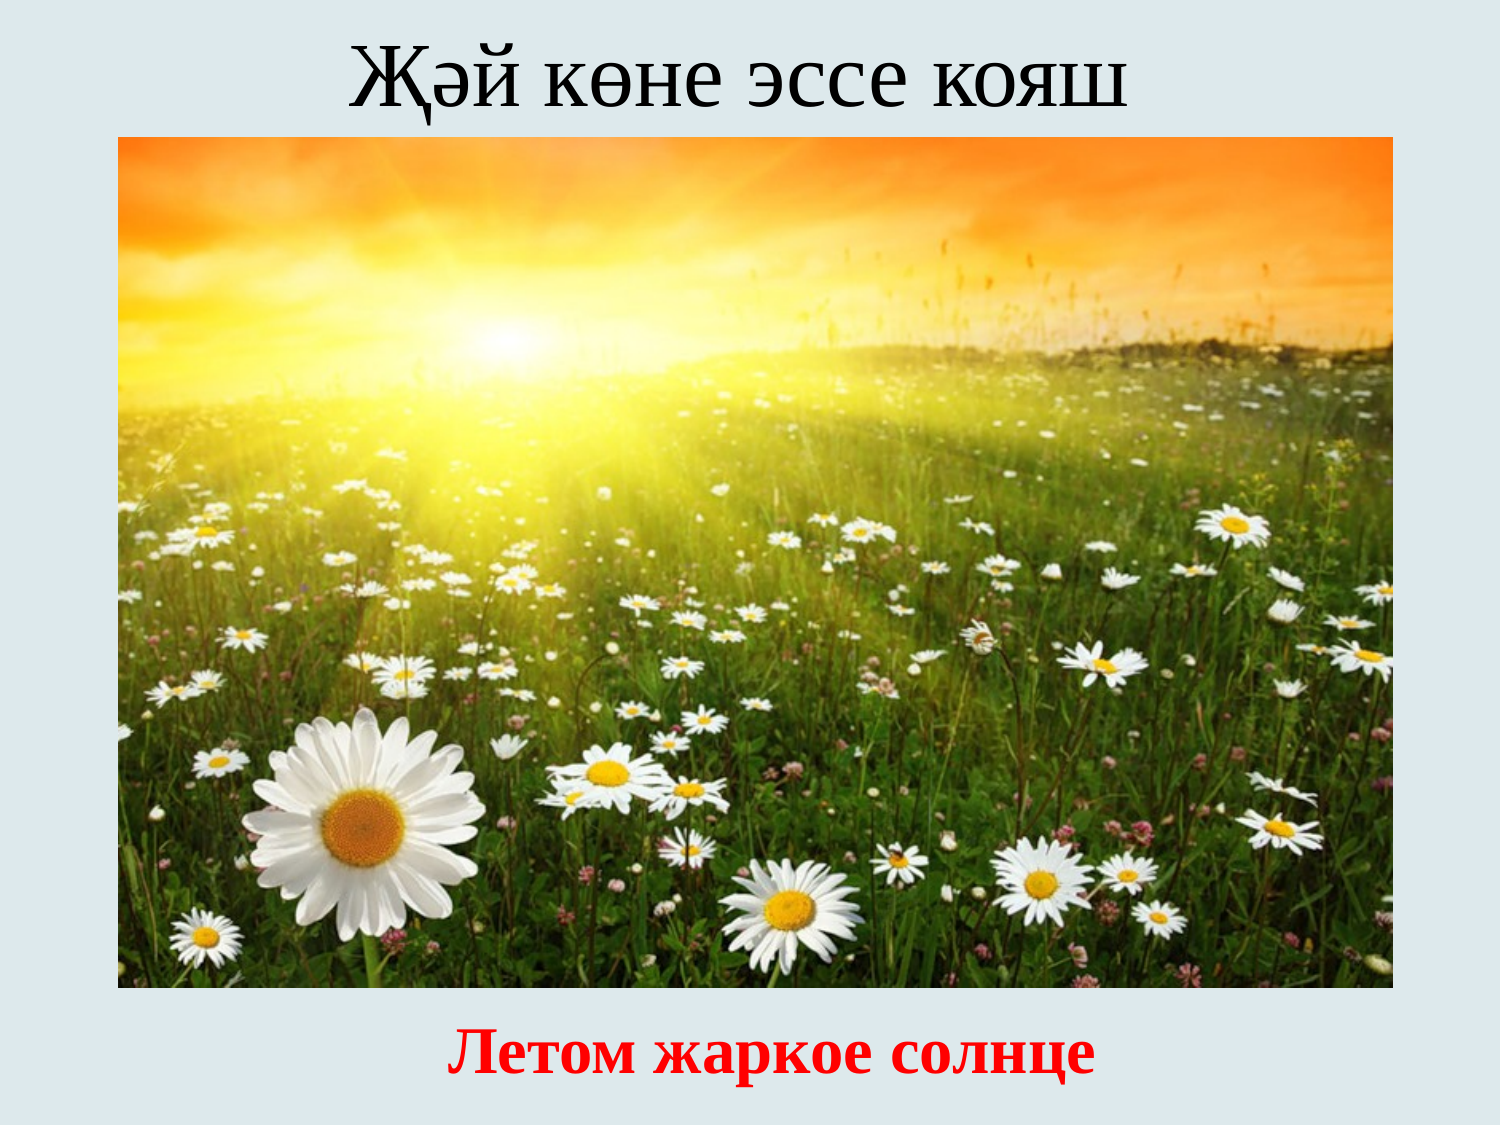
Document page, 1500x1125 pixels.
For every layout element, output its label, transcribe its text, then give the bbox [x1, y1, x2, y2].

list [117, 136, 1393, 988]
text_box Летом жаркое солнце [434, 999, 1113, 1095]
title Җәй көне эссе кояш [64, 0, 1415, 140]
